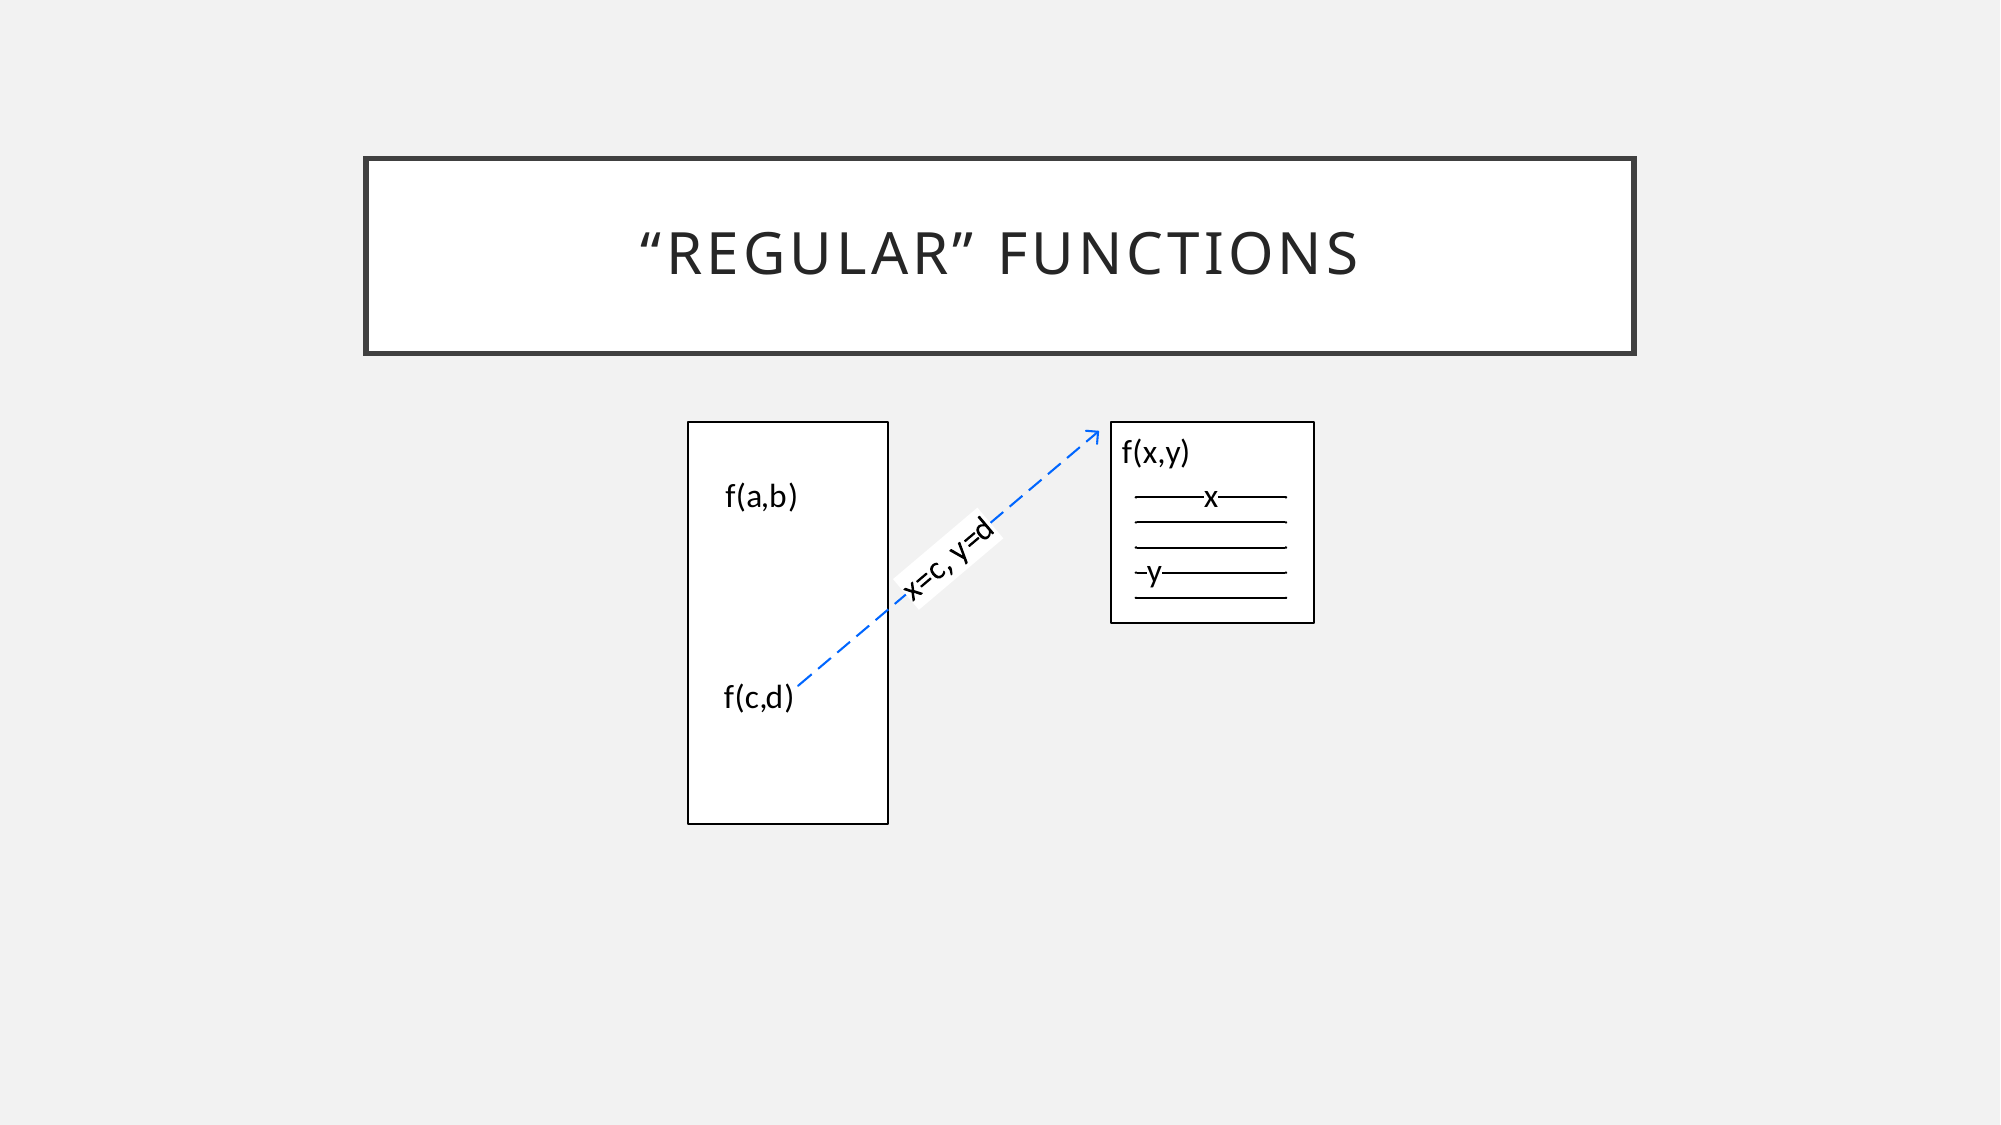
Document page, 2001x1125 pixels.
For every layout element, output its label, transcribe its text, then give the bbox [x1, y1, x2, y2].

title “Regular” Functions [363, 156, 1637, 356]
picture [683, 417, 1317, 826]
